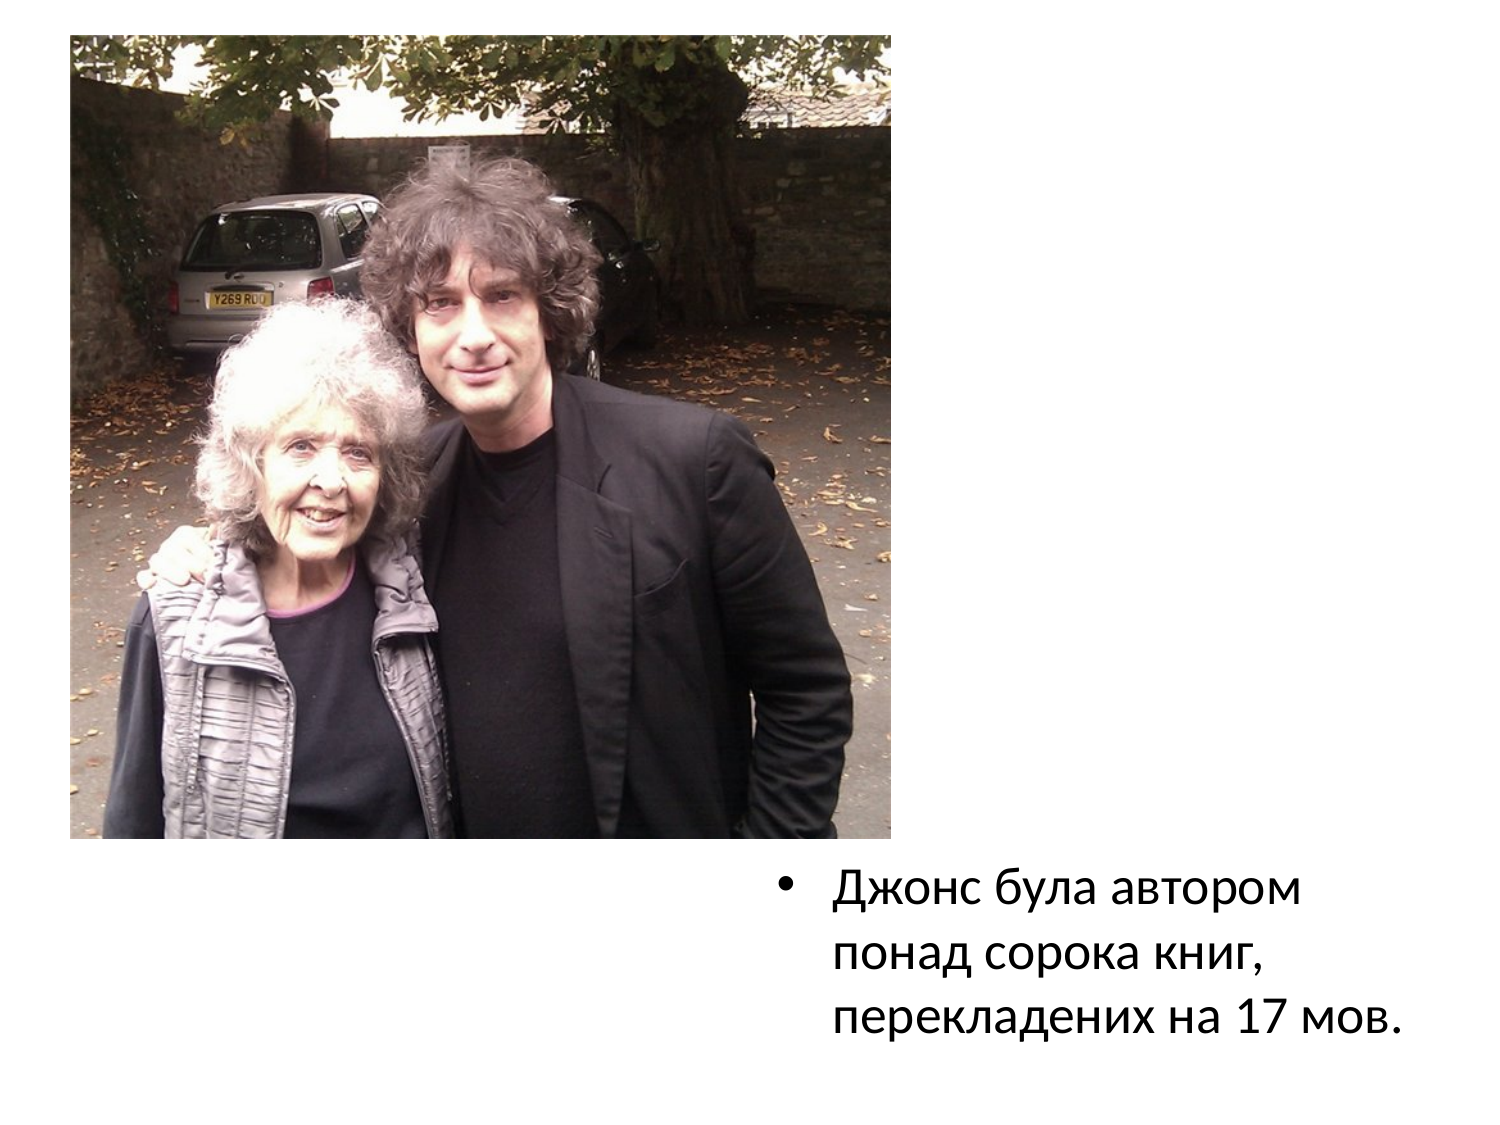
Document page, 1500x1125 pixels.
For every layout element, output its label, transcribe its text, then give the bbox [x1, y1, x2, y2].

list Джонс була автором понад сорока книг, перекладених на 17 мов. [761, 843, 1464, 1099]
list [70, 34, 891, 840]
